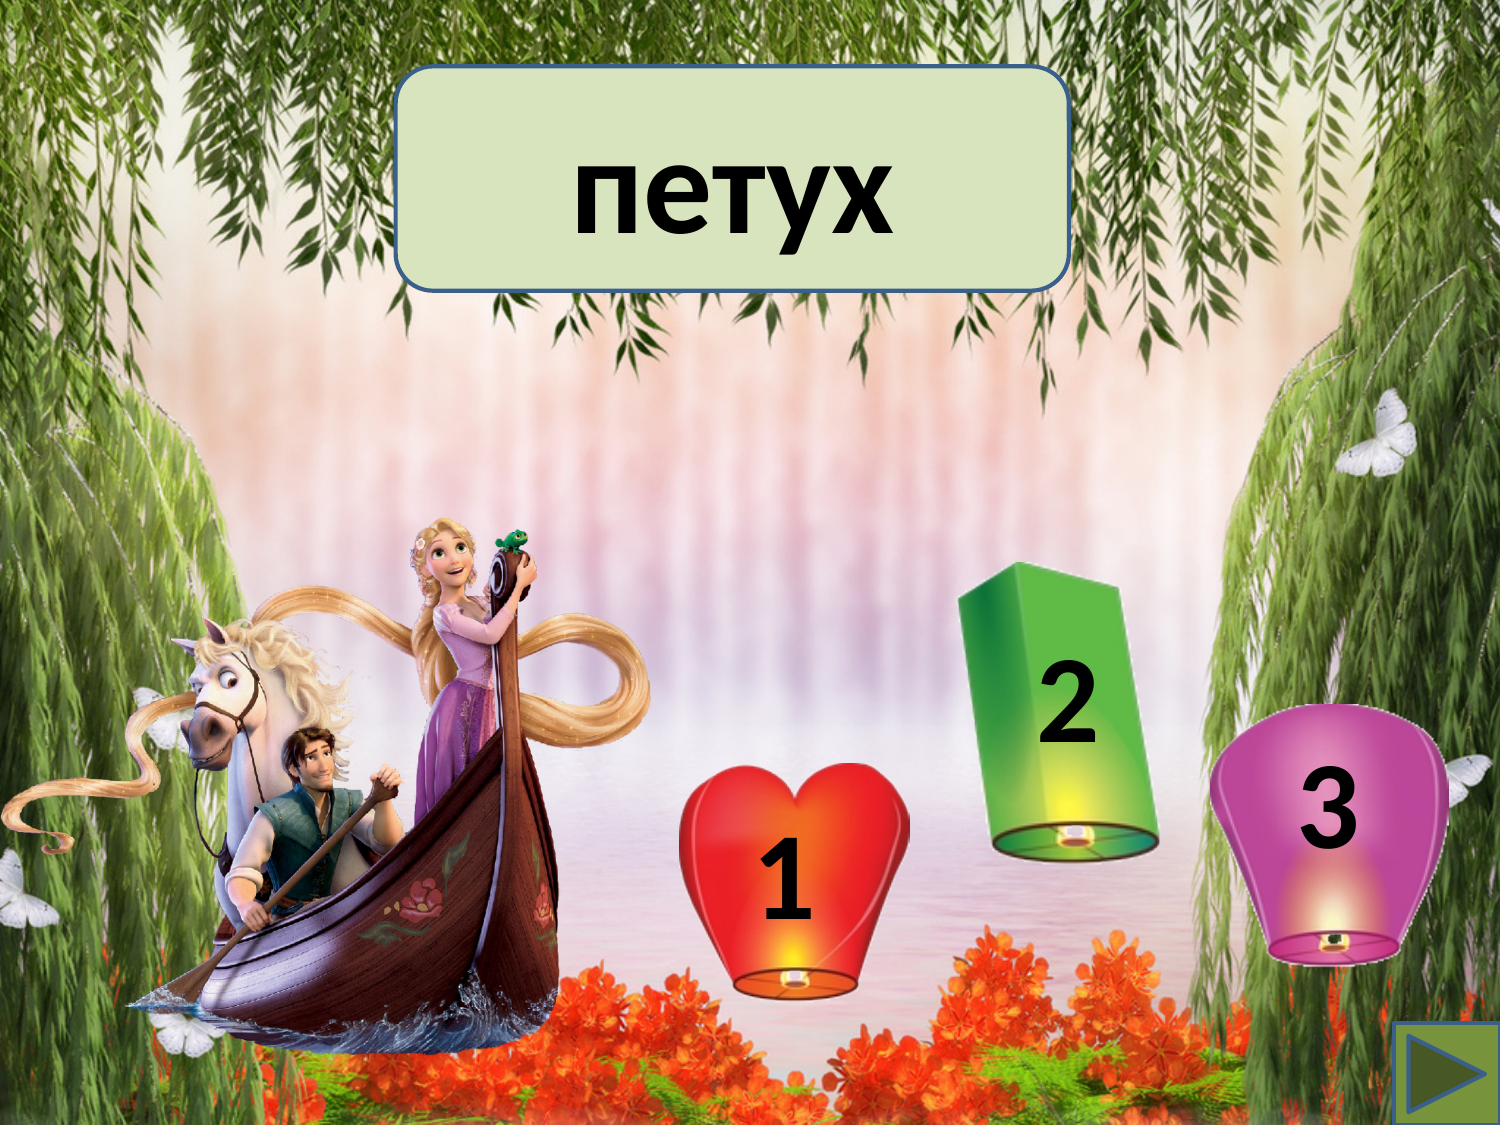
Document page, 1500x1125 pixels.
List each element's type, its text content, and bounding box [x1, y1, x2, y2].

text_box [950, 562, 1191, 902]
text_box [678, 763, 910, 1036]
text_box [1392, 1021, 1500, 1125]
picture [0, 0, 1500, 1125]
text_box петух [393, 64, 1071, 293]
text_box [1210, 703, 1449, 990]
